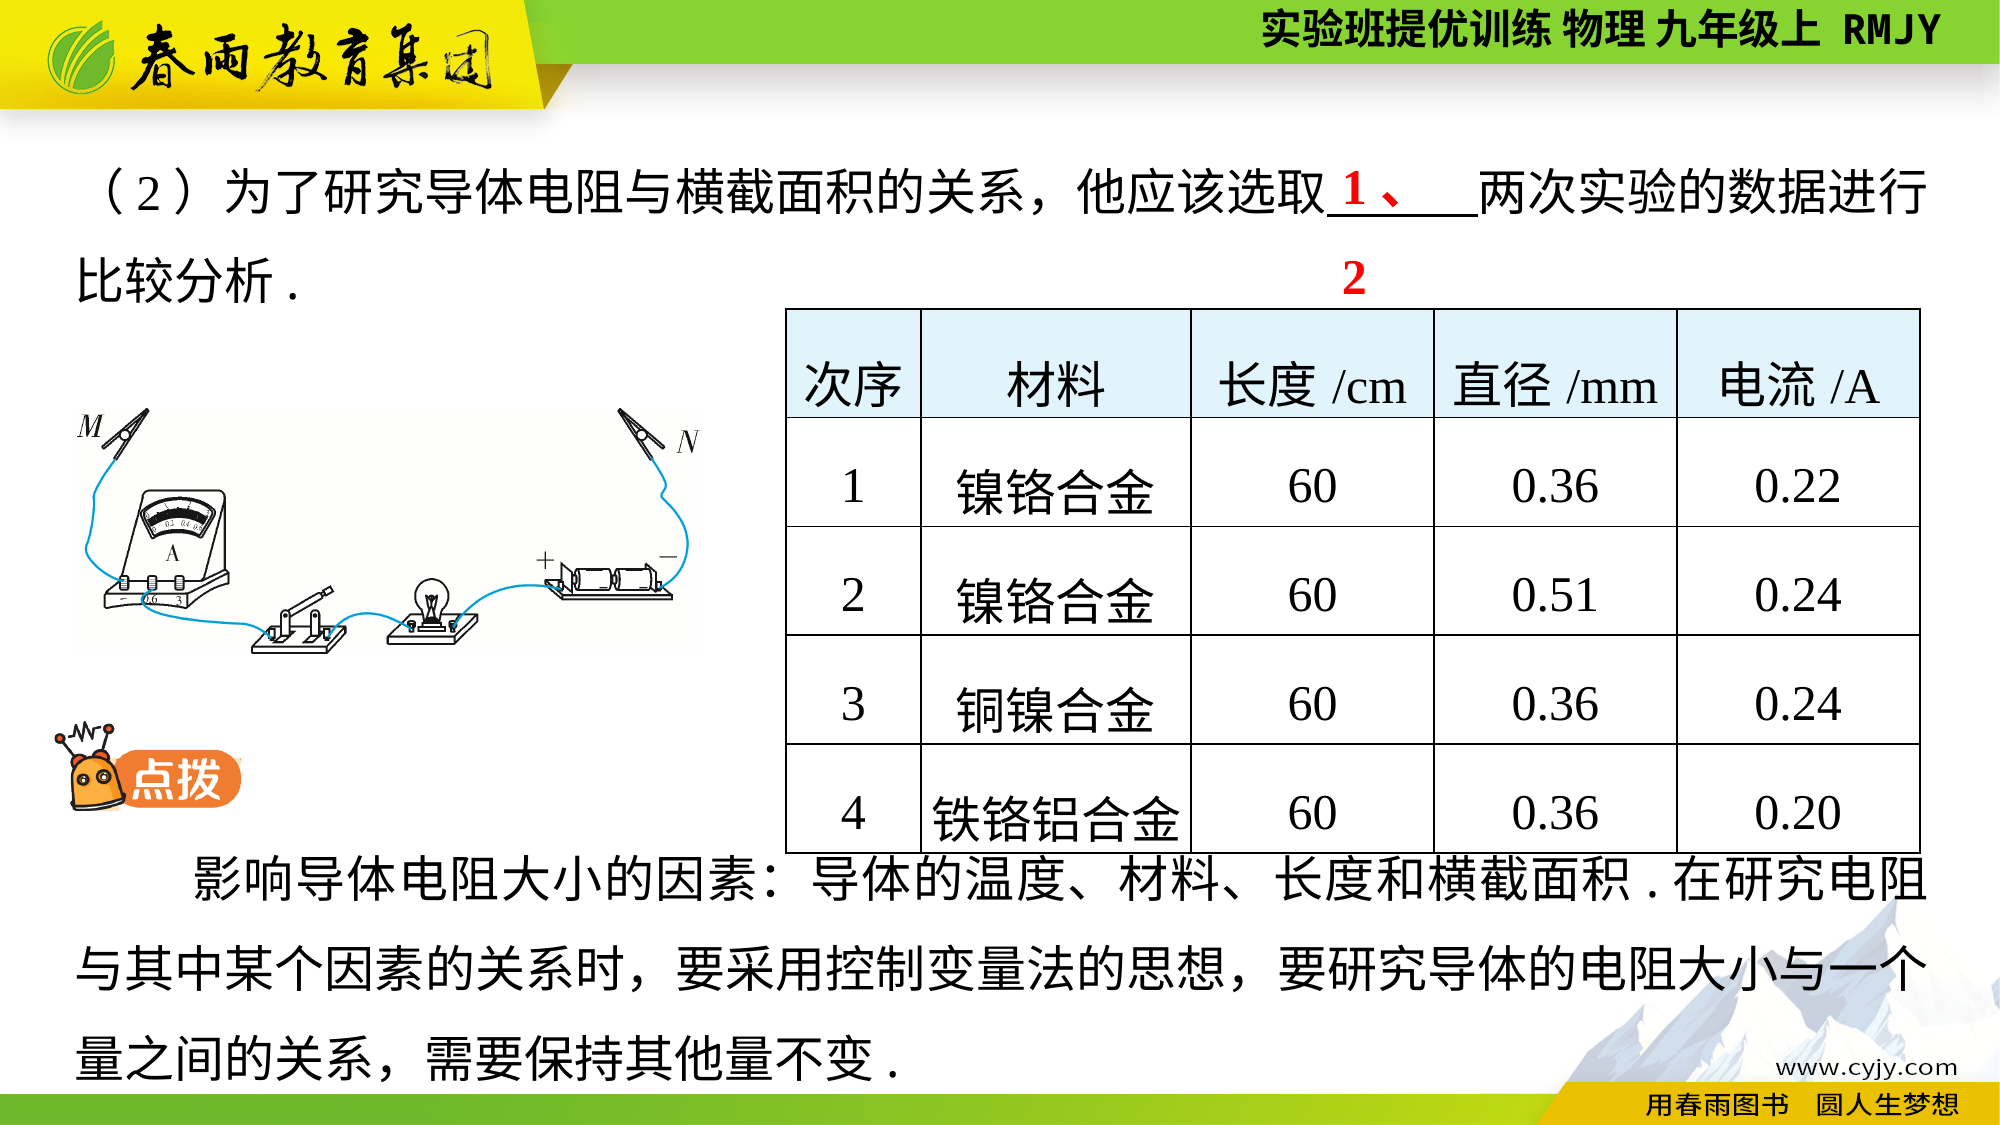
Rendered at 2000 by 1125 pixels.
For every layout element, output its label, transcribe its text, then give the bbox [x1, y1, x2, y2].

table_header 长度/cm [1192, 310, 1433, 417]
table_cell 60 [1192, 636, 1433, 743]
table_cell 4 [787, 745, 920, 810]
table_cell 铜镍合金 [922, 636, 1190, 743]
table_cell 铁铬铝合金 [922, 745, 1190, 810]
table_header 直径/mm [1435, 310, 1676, 417]
table_cell 镍铬合金 [922, 527, 1190, 634]
table_cell 0.36 [1435, 418, 1676, 526]
table_cell 60 [1192, 527, 1433, 634]
table_cell 60 [1192, 745, 1433, 810]
table_cell 3 [787, 636, 920, 743]
list （2）为了研究导体电阻与横截面积的关系，他应该选取 两次实验的数据进行比较分析. [59, 122, 1944, 308]
table_cell 0.24 [1678, 527, 1919, 634]
table_header 电流/A [1678, 310, 1919, 417]
picture [0, 0, 2000, 1125]
text_box 影响导体电阻大小的因素：导体的温度、材料、长度和横截面积.在研究电阻与其中某个因素的关系时，要采用控制变量法的思想，要研究导体的电阻大小与一个量之间的关系，需要保持其他量不变. [59, 810, 1944, 1096]
table_cell 0.36 [1435, 745, 1676, 810]
text_box 1、2 [1327, 117, 1457, 223]
table_cell 2 [787, 527, 920, 634]
table_cell 0.36 [1435, 636, 1676, 743]
table_cell 60 [1192, 418, 1433, 526]
table_cell 1 [787, 418, 920, 526]
table_cell 0.51 [1435, 527, 1676, 634]
table_cell 0.20 [1678, 745, 1919, 810]
table_cell 0.22 [1678, 418, 1919, 526]
table_cell 0.24 [1678, 636, 1919, 743]
table_cell 镍铬合金 [922, 418, 1190, 526]
table_header 材料 [922, 310, 1190, 417]
table_header 次序 [787, 310, 920, 417]
